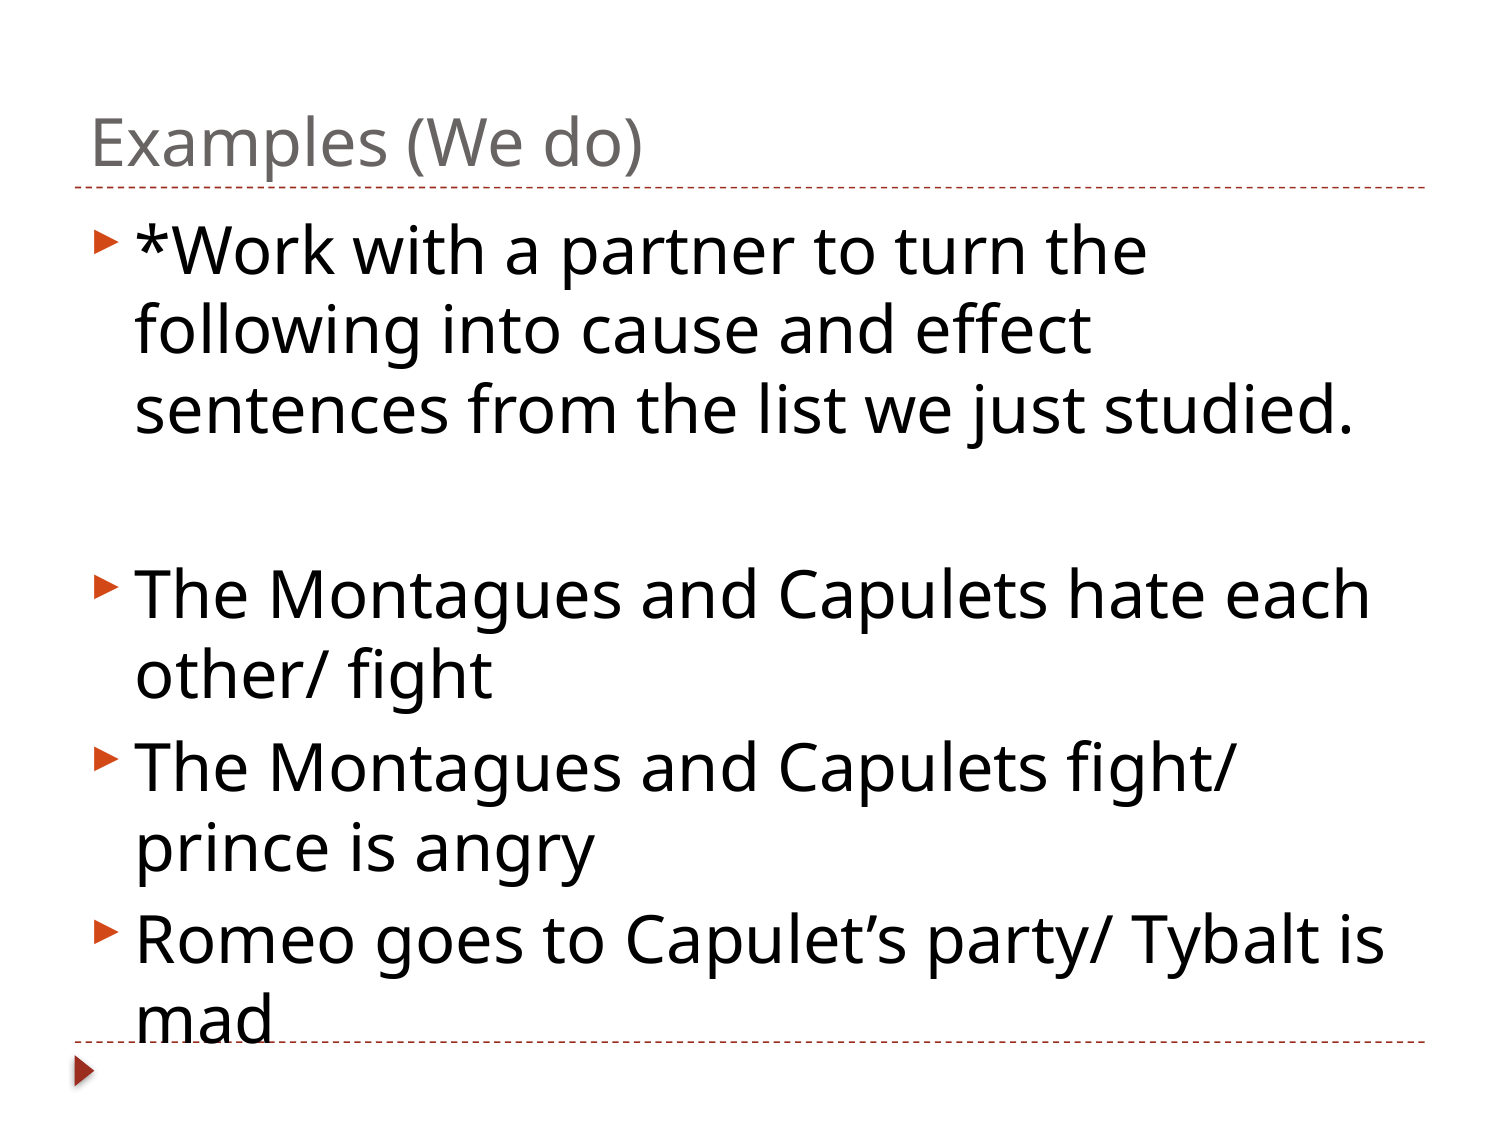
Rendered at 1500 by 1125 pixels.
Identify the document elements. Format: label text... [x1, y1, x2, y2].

list *Work with a partner to turn the following into cause and effect sentences from the list we just studied. The Montagues and Capulets hate each other/ fight The Montagues and Capulets fight/ prince is angry Romeo goes to Capulet’s party/ Tybalt is mad [75, 200, 1425, 1010]
title Examples (We do) [75, 24, 1425, 188]
